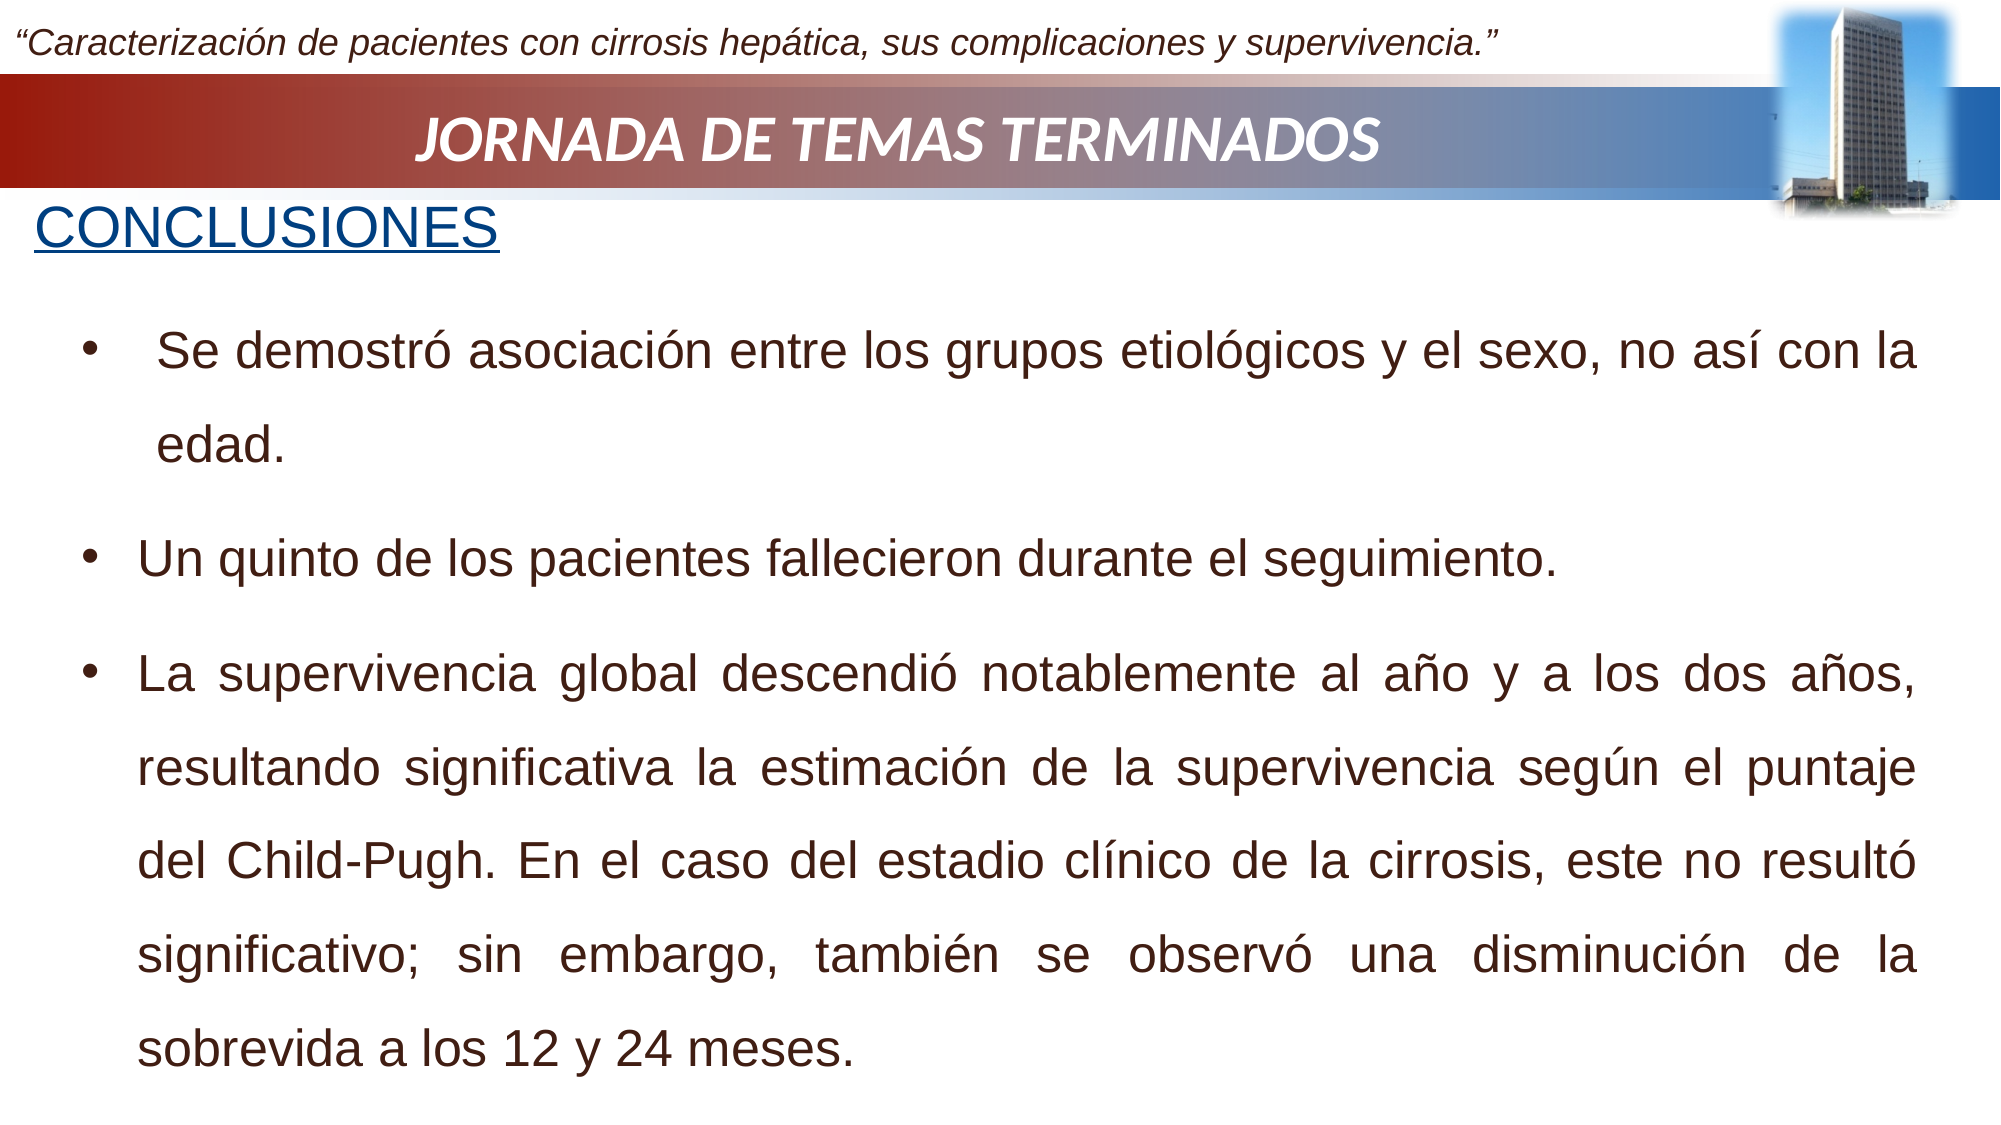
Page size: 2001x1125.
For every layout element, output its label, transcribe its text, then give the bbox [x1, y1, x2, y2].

text_box Se demostró asociación entre los grupos etiológicos y el sexo, no así con la edad. Un quinto de los pacientes fallecieron durante el seguimiento. La supervivencia global descendió notablemente al año y a los dos años, resultando significativa la estimación de la supervivencia según el puntaje del Child-Pugh. En el caso del estadio clínico de la cirrosis, este no resultó significativo; sin embargo, también se observó una disminución de la sobrevida a los 12 y 24 meses. [66, 277, 1934, 1084]
text_box CONCLUSIONES [19, 181, 539, 267]
text_box “Caracterización de pacientes con cirrosis hepática, sus complicaciones y supervivencia.” [0, 10, 1697, 71]
picture [1783, 22, 1949, 200]
title JORNADA DE TEMAS TERMINADOS [90, 88, 1708, 182]
